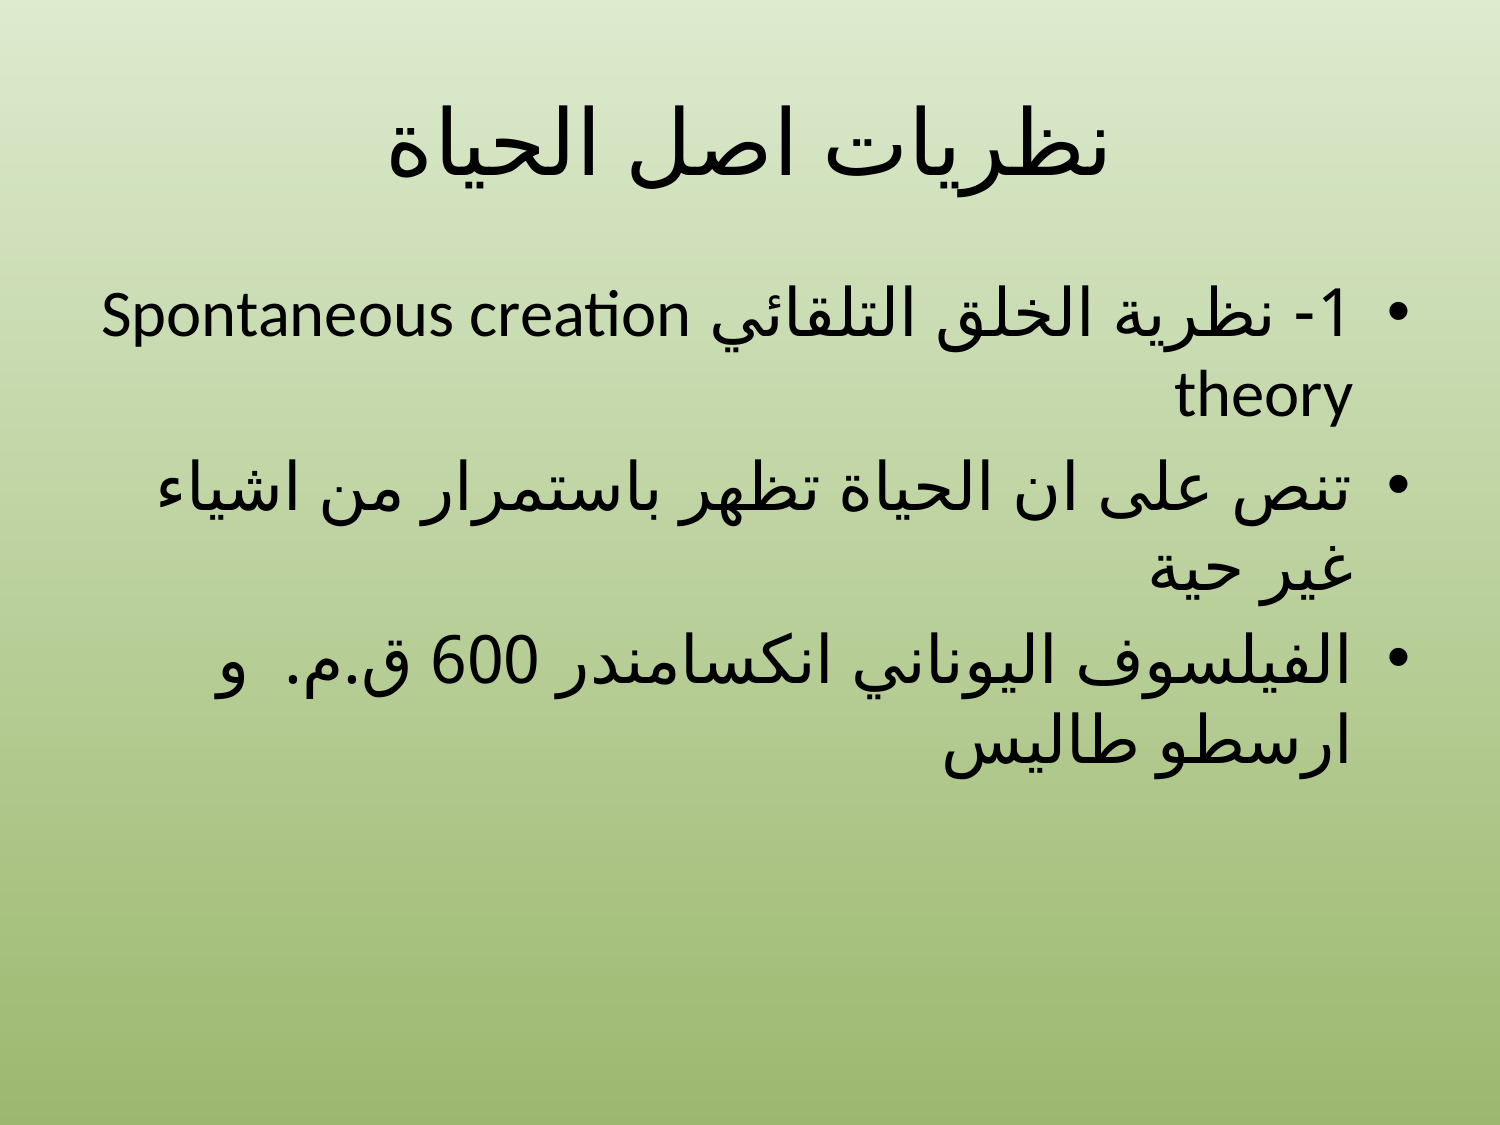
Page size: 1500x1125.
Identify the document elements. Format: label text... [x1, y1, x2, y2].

title نظريات اصل الحياة [75, 45, 1425, 233]
list 1- نظرية الخلق التلقائي Spontaneous creation theory تنص على ان الحياة تظهر باستمرار من اشياء غير حية الفيلسوف اليوناني انكسامندر 600 ق.م. و ارسطو طاليس [75, 262, 1425, 1005]
